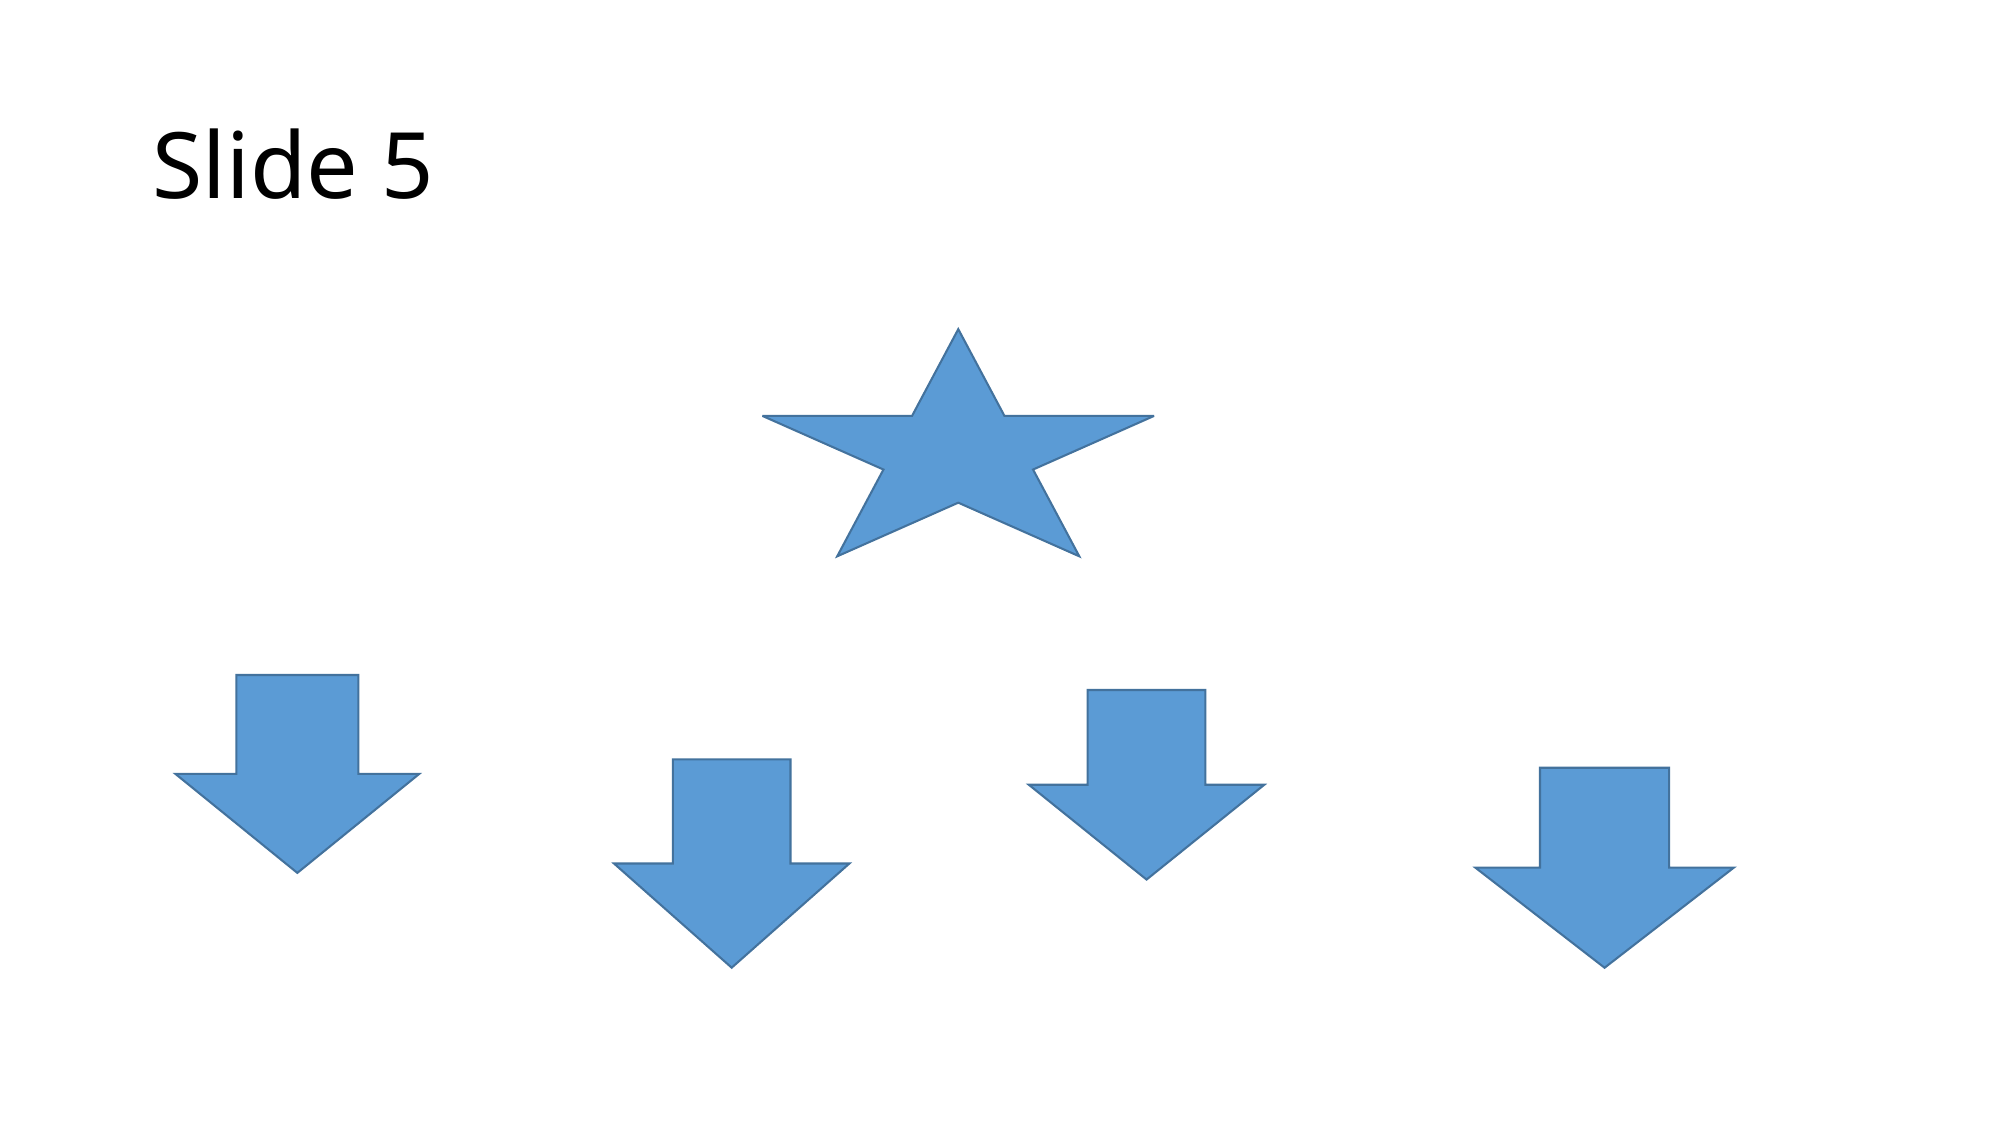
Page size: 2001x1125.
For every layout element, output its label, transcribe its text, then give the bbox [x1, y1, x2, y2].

text_box [611, 758, 853, 970]
text_box [762, 326, 1155, 559]
text_box [1472, 766, 1737, 970]
text_box [172, 673, 423, 875]
text_box [1025, 688, 1268, 881]
title Slide 5 [137, 59, 1863, 278]
